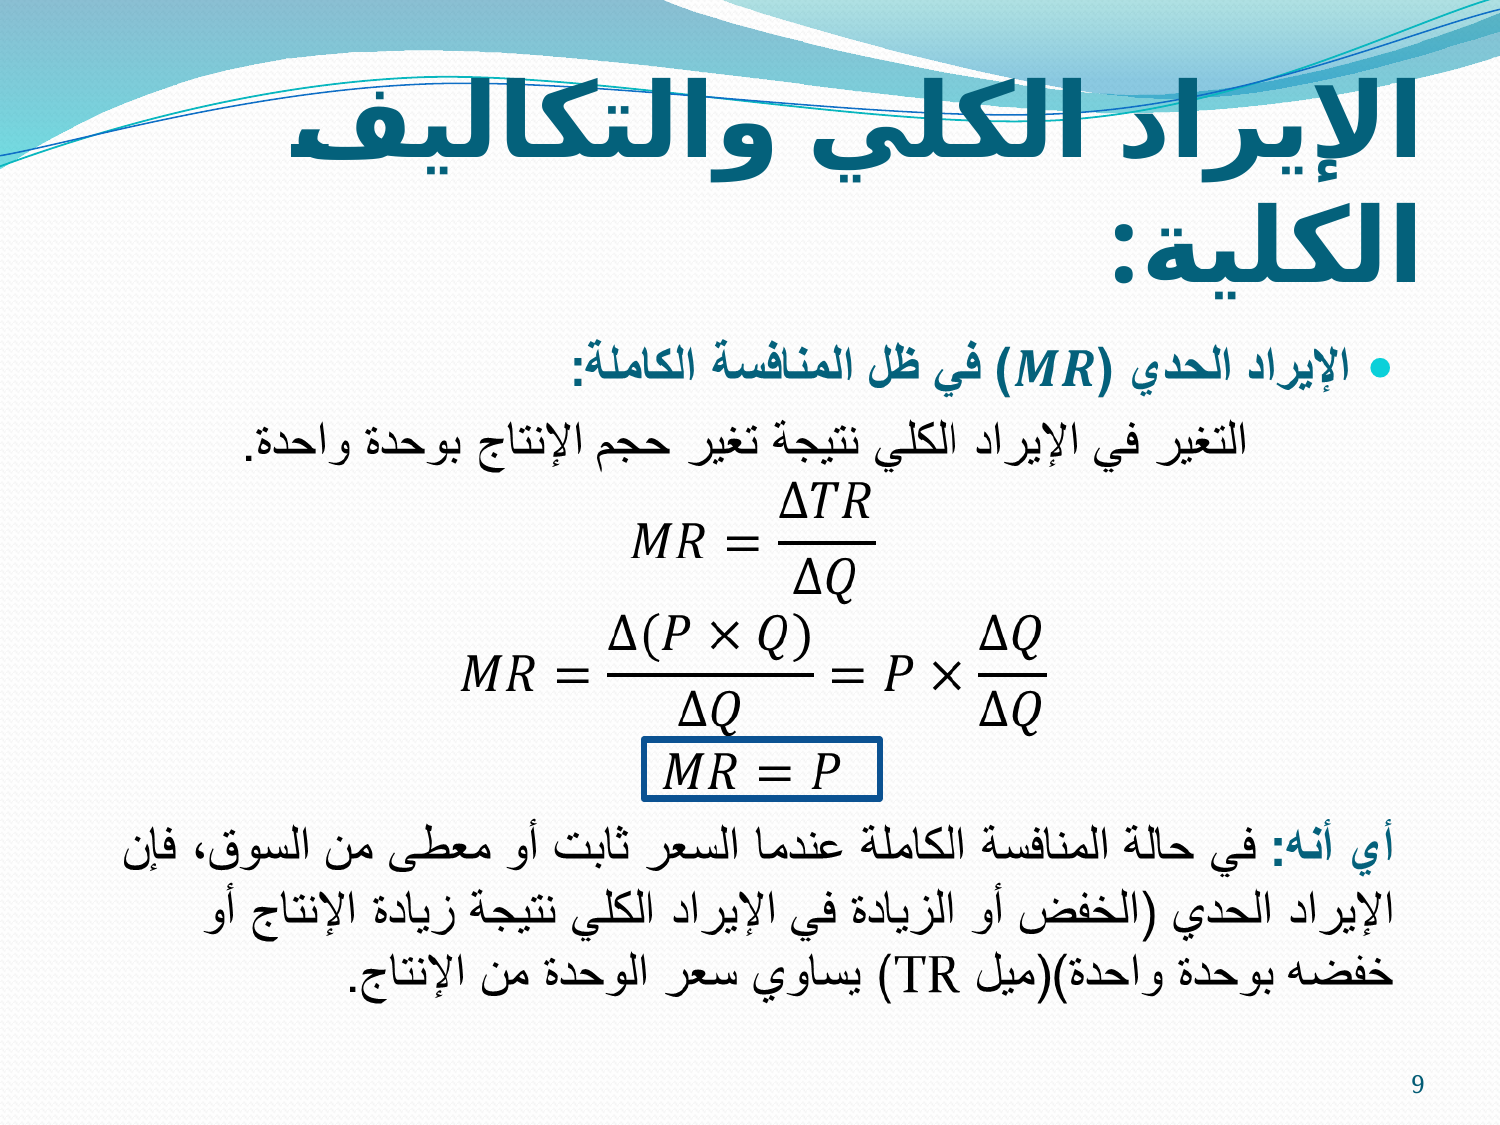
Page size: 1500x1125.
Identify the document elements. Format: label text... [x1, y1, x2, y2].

list [75, 317, 1425, 1038]
slide_number 9 [1299, 1042, 1425, 1103]
text_box [642, 738, 882, 801]
title الإيراد الكلي والتكاليف الكلية: [75, 115, 1425, 303]
